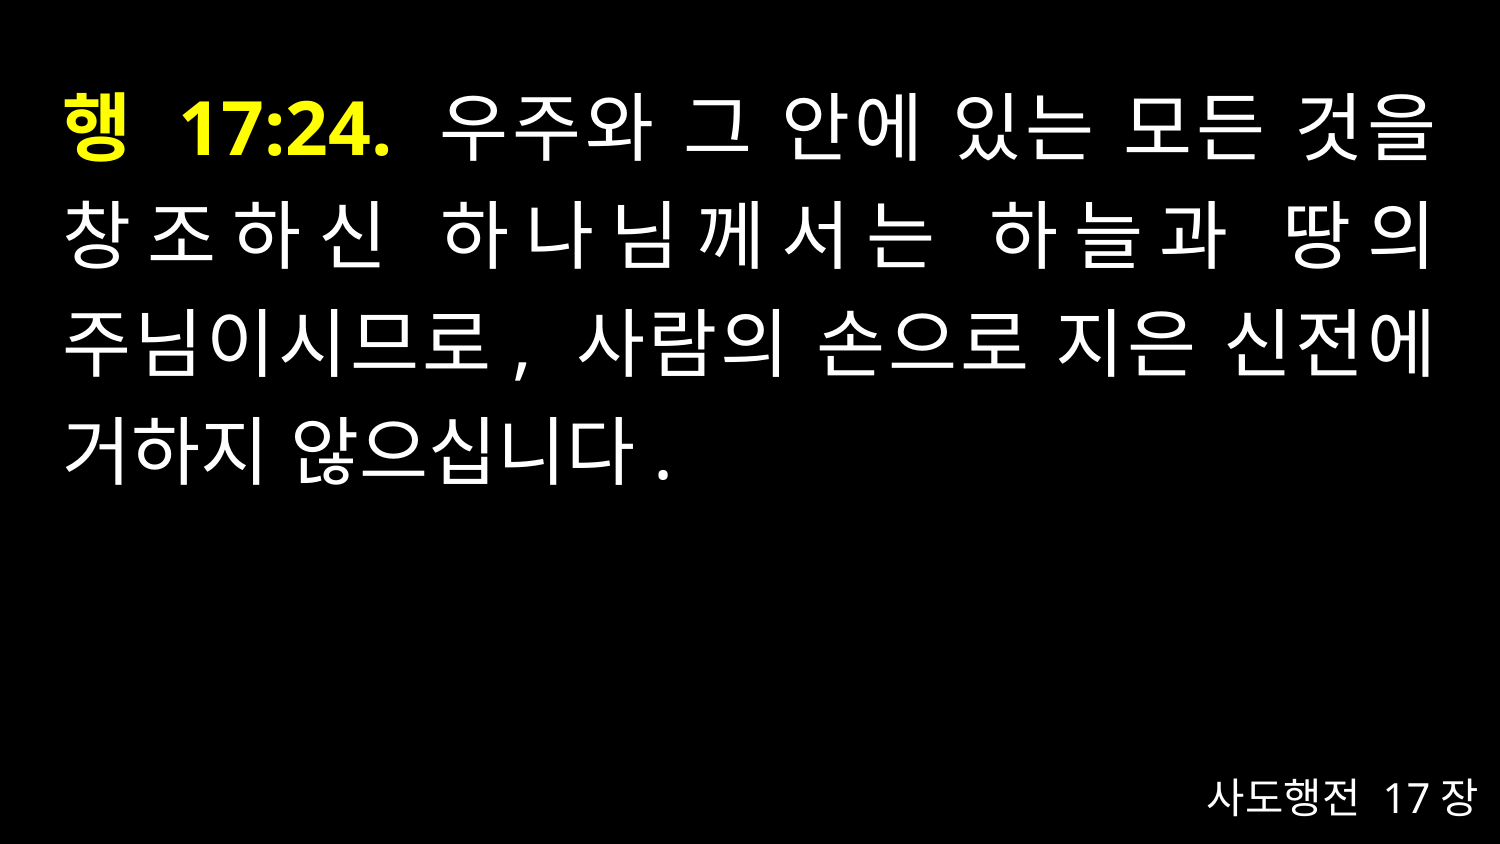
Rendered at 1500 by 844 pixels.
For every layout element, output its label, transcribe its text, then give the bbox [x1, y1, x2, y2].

title 행 17:24. 우주와 그 안에 있는 모든 것을 창조하신 하나님께서는 하늘과 땅의 주님이시므로, 사람의 손으로 지은 신전에 거하지 않으십니다. [0, 0, 1500, 844]
subtitle 사도행전 17장 [916, 770, 1500, 844]
